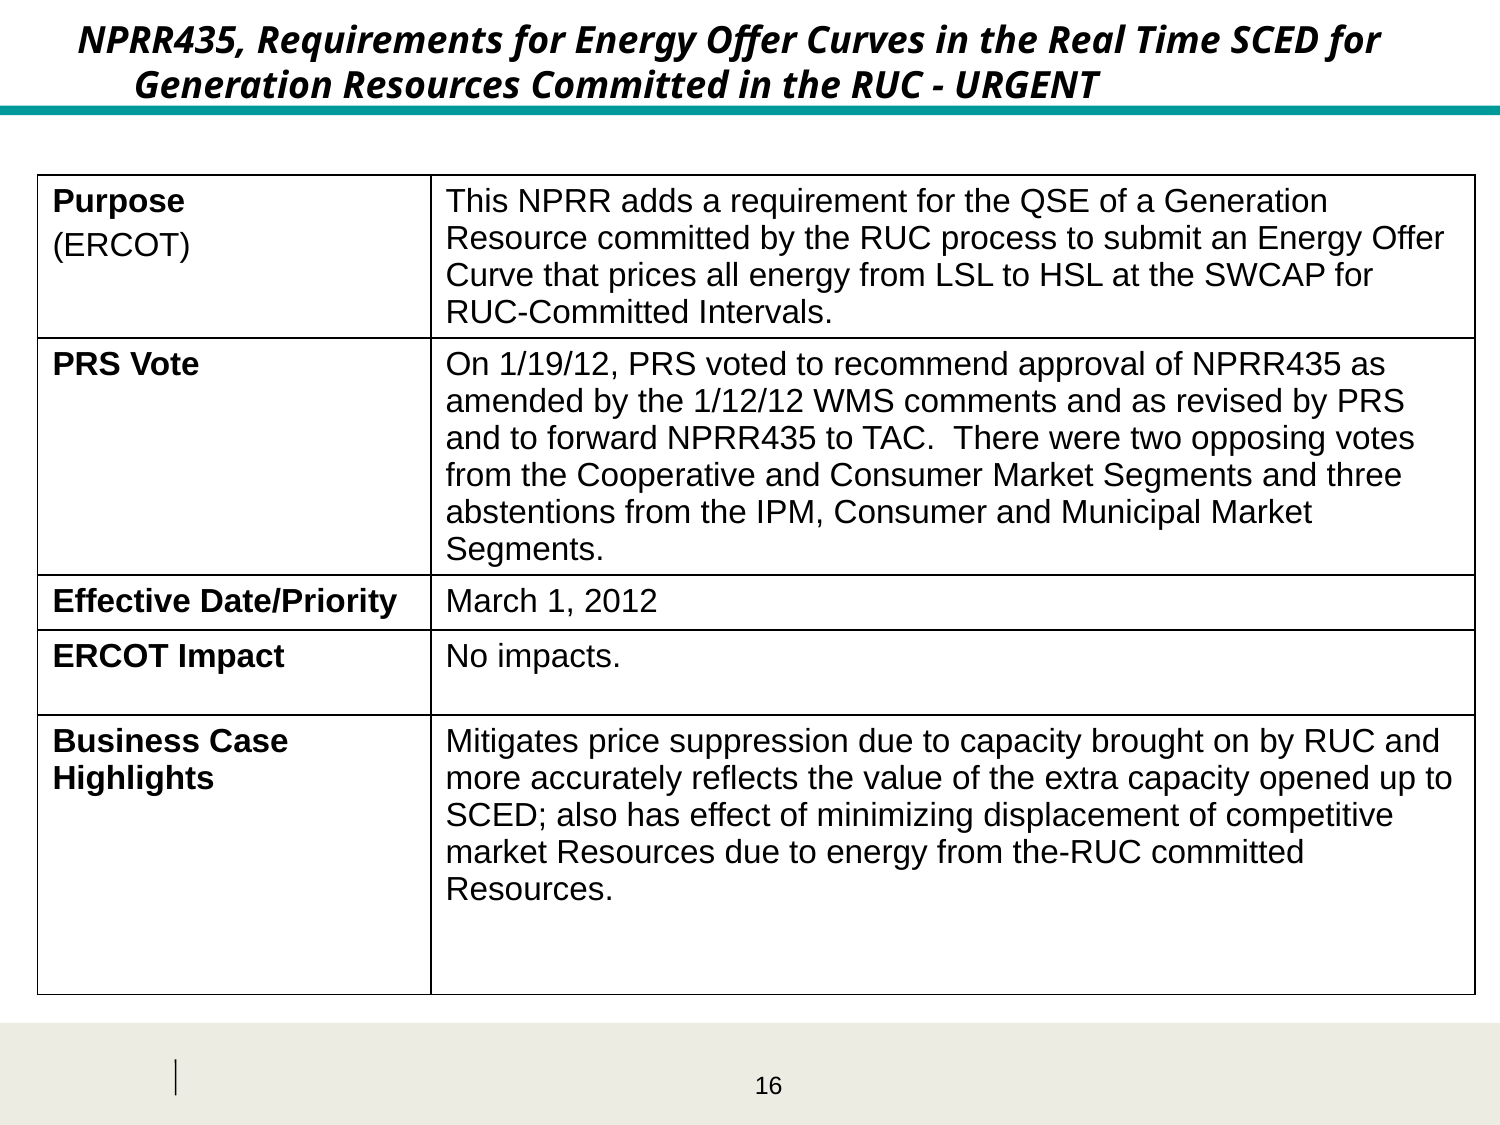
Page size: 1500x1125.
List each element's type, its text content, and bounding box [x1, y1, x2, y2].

table_cell ERCOT Impact [38, 631, 430, 714]
table_cell March 1, 2012 [432, 576, 1474, 629]
table_cell PRS Vote [38, 339, 430, 574]
table_header Purpose (ERCOT) [38, 176, 430, 337]
table_cell Effective Date/Priority [38, 576, 430, 629]
table_cell No impacts. [432, 631, 1474, 714]
table_cell On 1/19/12, PRS voted to recommend approval of NPRR435 as amended by the 1/12/12 WMS comments and as revised by PRS and to forward NPRR435 to TAC. There were two opposing votes from the Cooperative and Consumer Market Segments and three abstentions from the IPM, Consumer and Municipal Market Segments. [432, 339, 1474, 574]
table_header This NPRR adds a requirement for the QSE of a Generation Resource committed by the RUC process to submit an Energy Offer Curve that prices all energy from LSL to HSL at the SWCAP for RUC-Committed Intervals. [432, 176, 1474, 337]
table_cell Business Case Highlights [38, 716, 430, 994]
table_cell Mitigates price suppression due to capacity brought on by RUC and more accurately reflects the value of the extra capacity opened up to SCED; also has effect of minimizing displacement of competitive market Resources due to energy from the-RUC committed Resources. [432, 716, 1474, 994]
title NPRR435, Requirements for Energy Offer Curves in the Real Time SCED for Generation Resources Committed in the RUC - Urgent [62, 24, 1500, 138]
